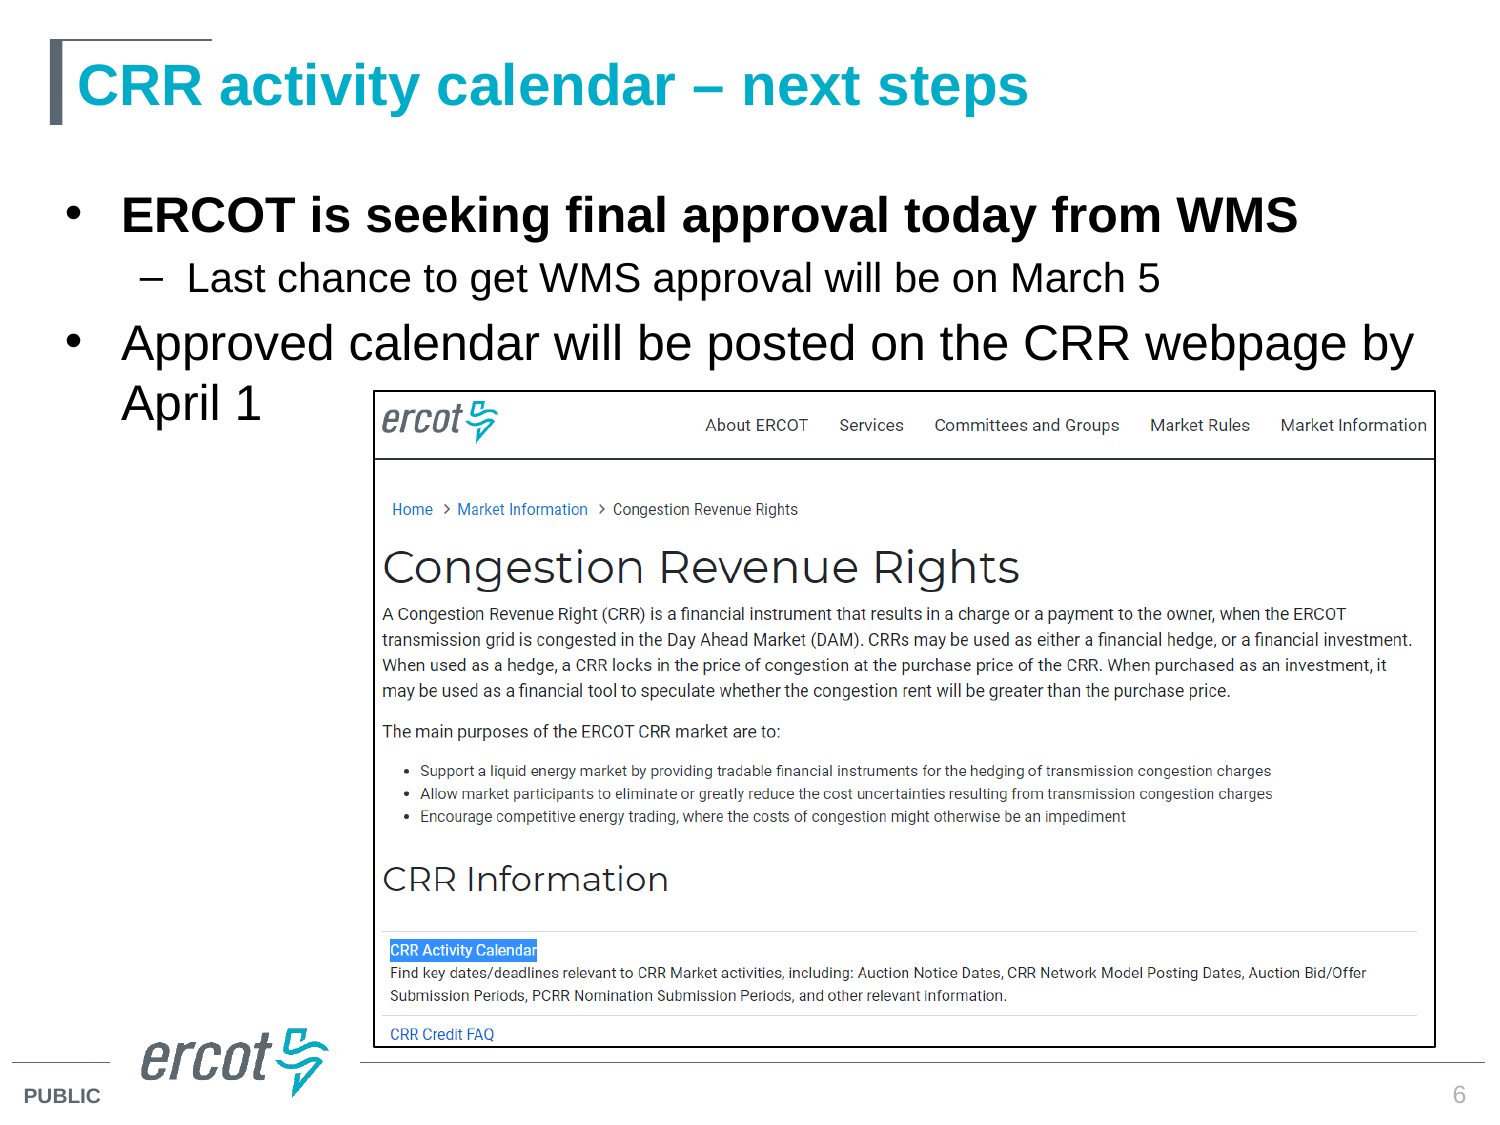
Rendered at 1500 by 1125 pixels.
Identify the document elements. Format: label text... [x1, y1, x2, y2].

list ERCOT is seeking final approval today from WMS Last chance to get WMS approval will be on March 5 Approved calendar will be posted on the CRR webpage by April 1 [50, 174, 1450, 884]
slide_number 6 [1437, 1076, 1475, 1112]
picture [374, 391, 1435, 1047]
title CRR activity calendar – next steps [62, 39, 1450, 174]
picture [137, 1024, 332, 1100]
